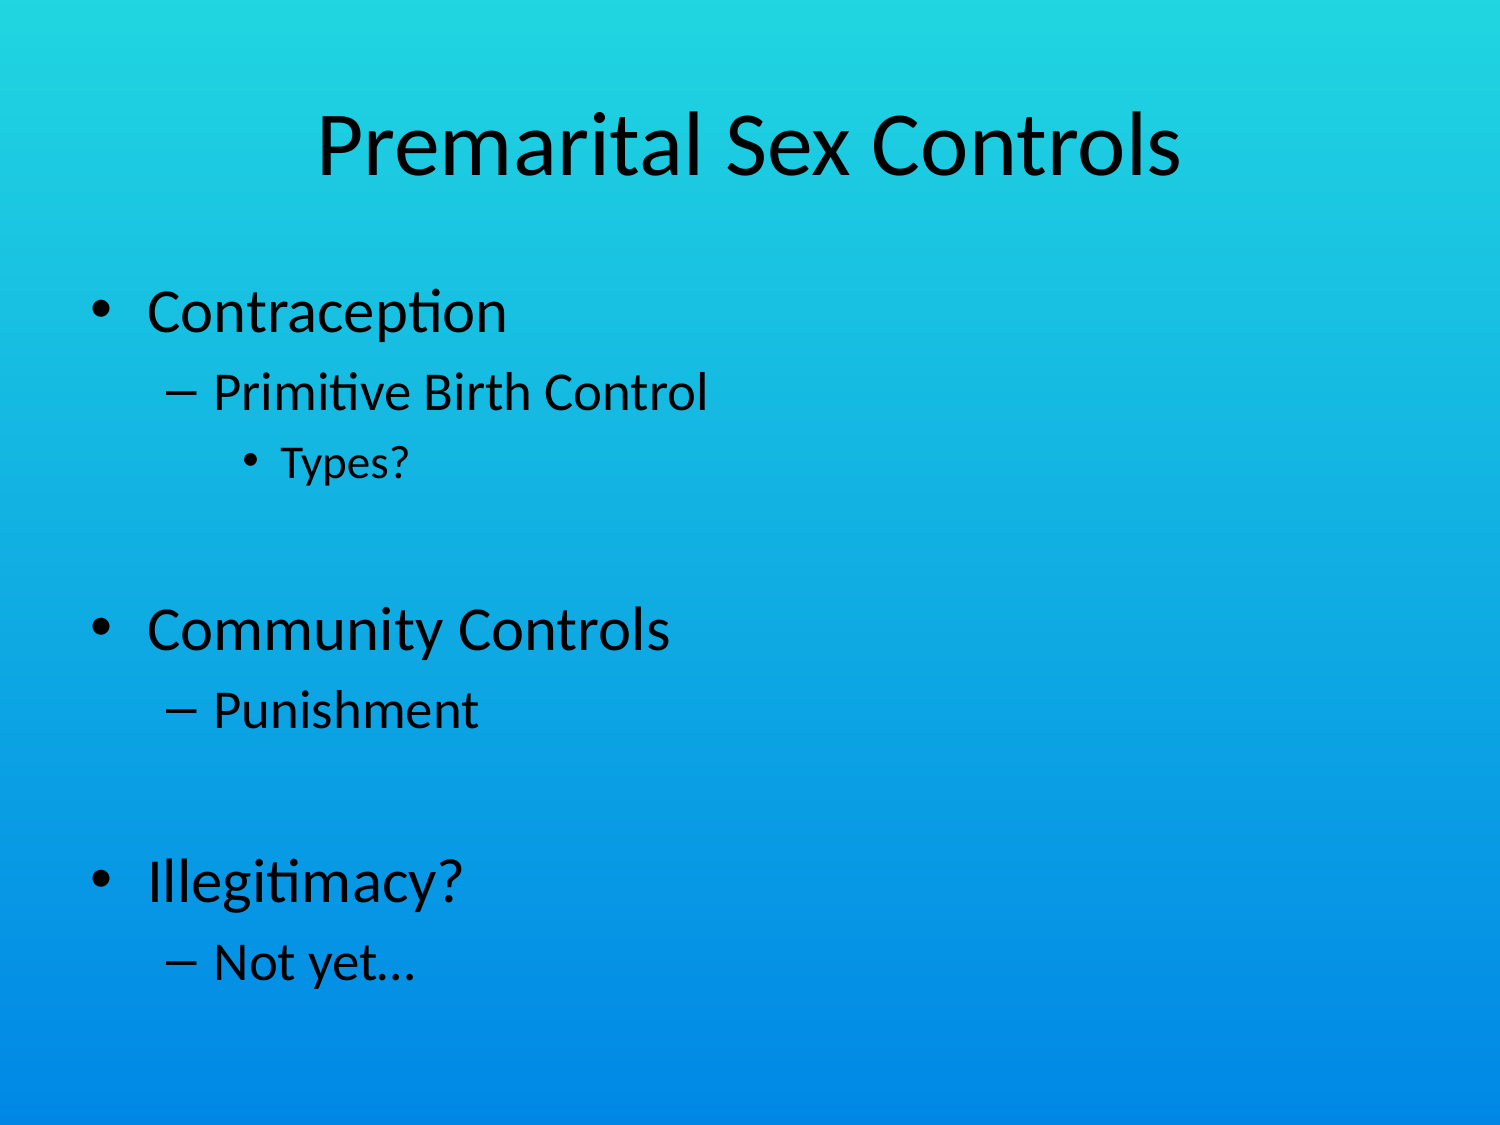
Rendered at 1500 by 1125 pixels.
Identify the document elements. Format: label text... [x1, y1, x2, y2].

list Contraception Primitive Birth Control Types? Community Controls Punishment Illegitimacy? Not yet… [75, 262, 1425, 1005]
title Premarital Sex Controls [75, 45, 1425, 233]
